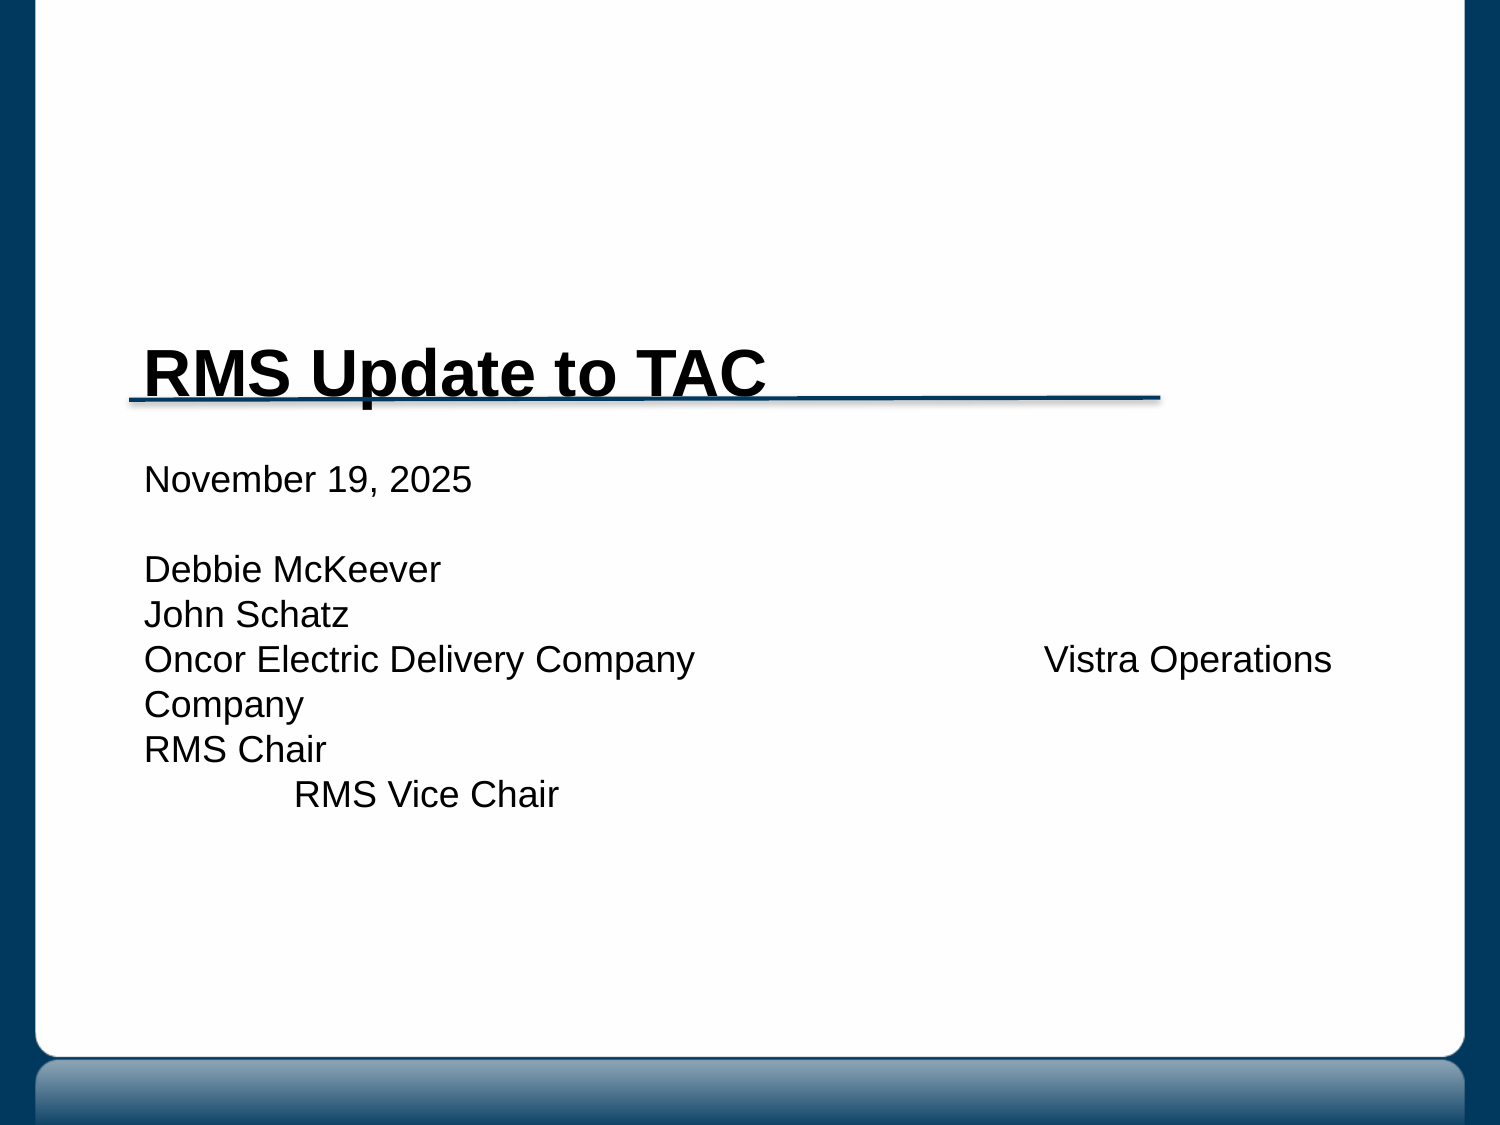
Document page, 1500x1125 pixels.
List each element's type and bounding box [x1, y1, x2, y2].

picture [35, 0, 1465, 1125]
text_box [128, 322, 1396, 692]
